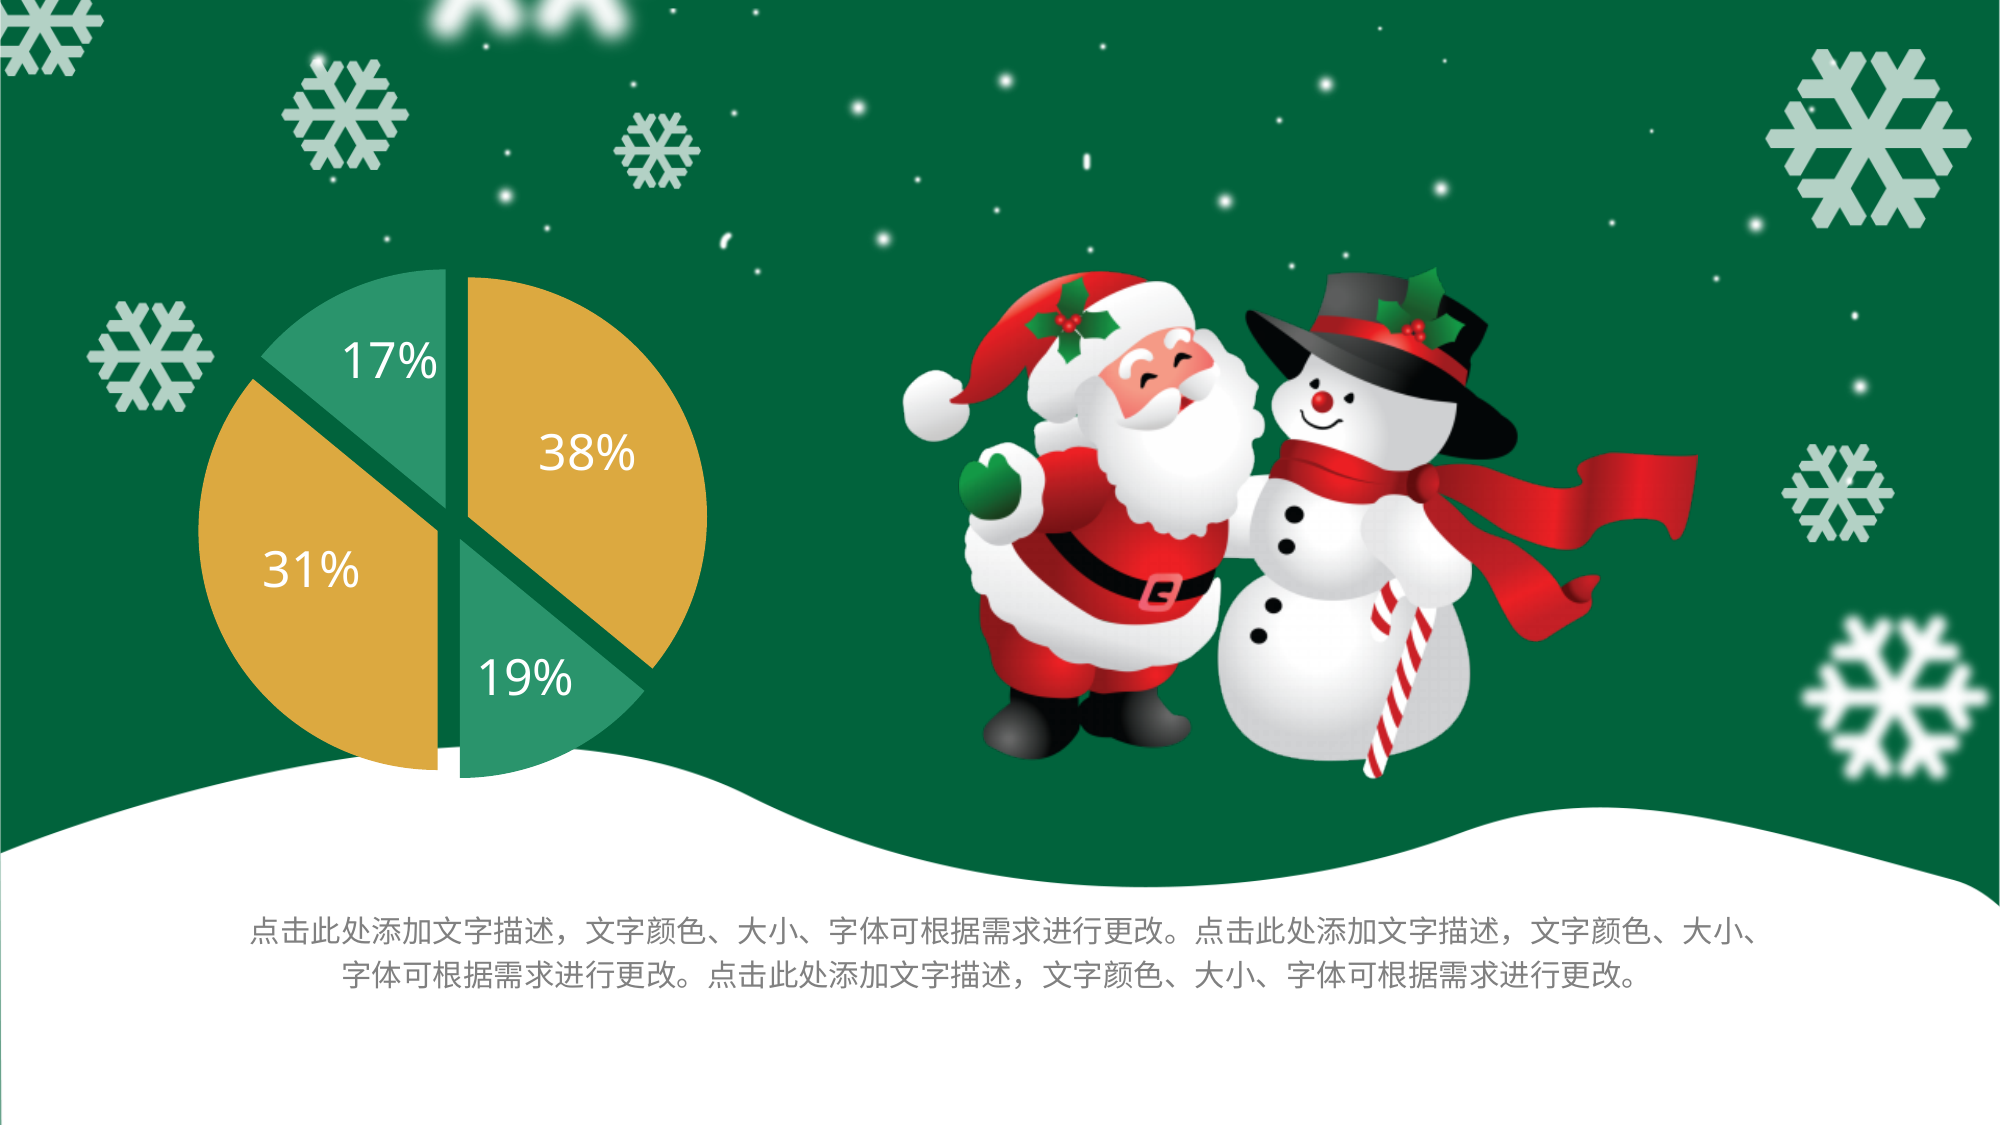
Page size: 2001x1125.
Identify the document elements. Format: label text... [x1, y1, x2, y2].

text_box 点击此处添加文字描述，文字颜色、大小、字体可根据需求进行更改。点击此处添加文字描述，文字颜色、大小、字体可根据需求进行更改。点击此处添加文字描述，文字颜色、大小、字体可根据需求进行更改。 [243, 904, 1751, 1037]
picture [0, 0, 2000, 1125]
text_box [196, 267, 709, 780]
